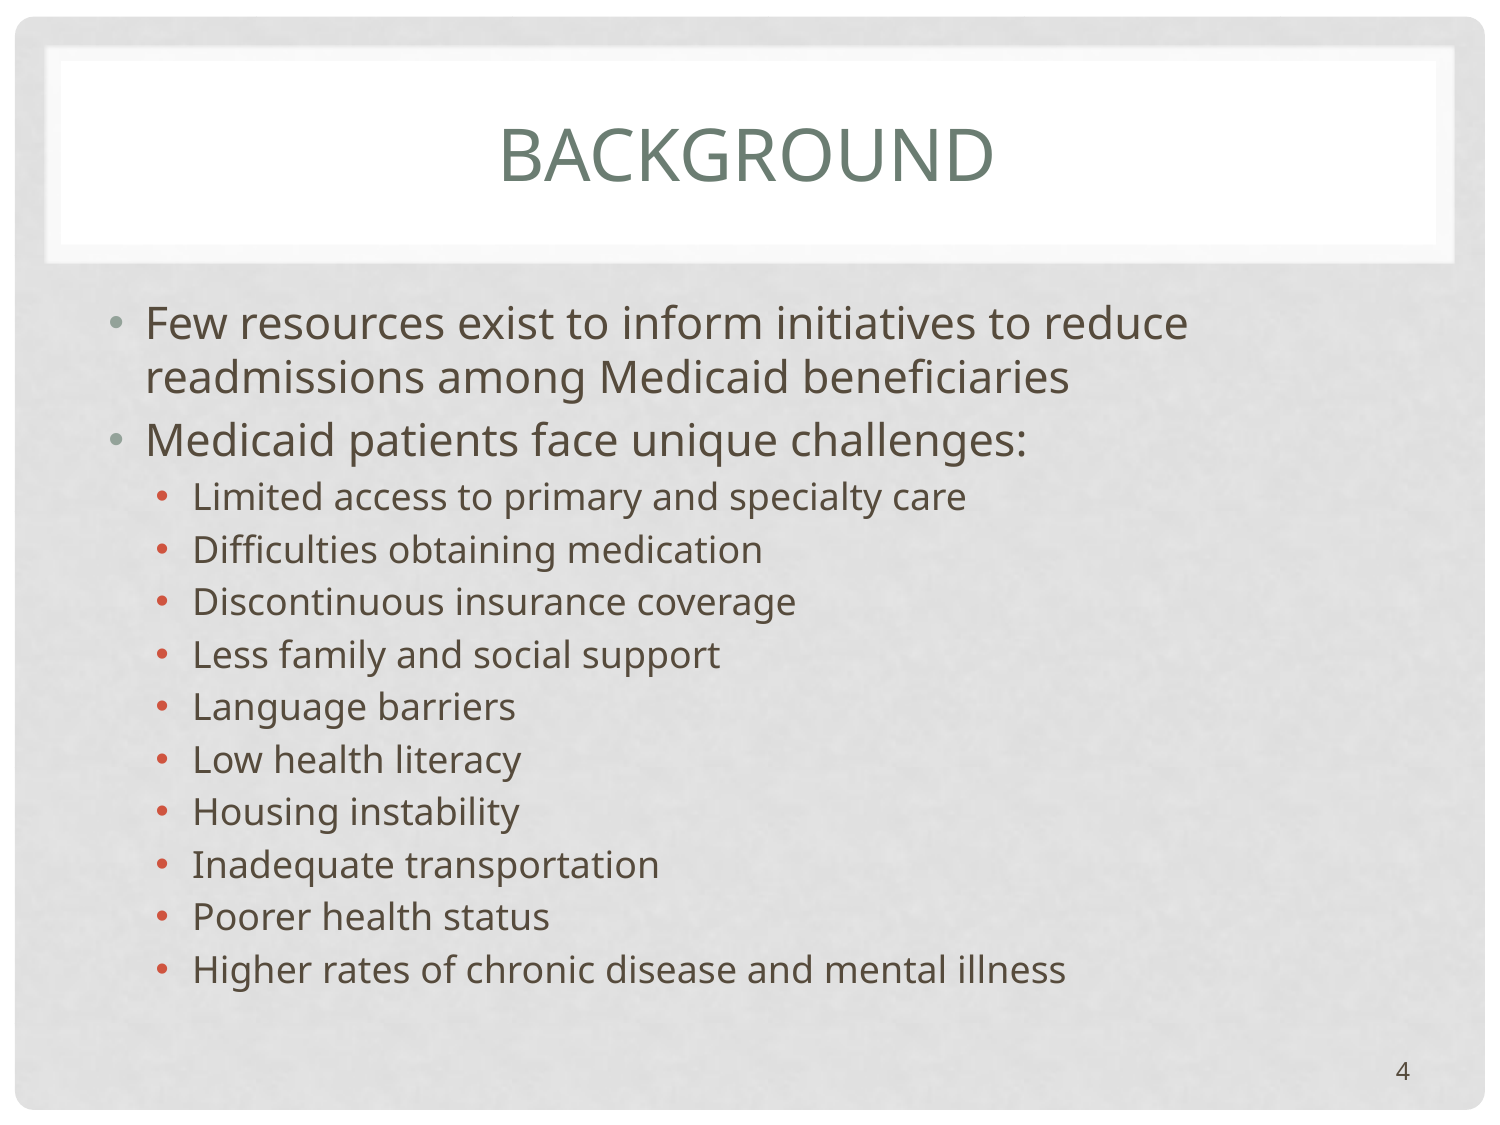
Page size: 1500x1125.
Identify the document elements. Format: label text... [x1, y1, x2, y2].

title background [69, 66, 1425, 238]
slide_number 4 [1074, 1042, 1425, 1103]
list Few resources exist to inform initiatives to reduce readmissions among Medicaid beneficiaries Medicaid patients face unique challenges: Limited access to primary and specialty care Difficulties obtaining medication Discontinuous insurance coverage Less family and social support Language barriers Low health literacy Housing instability Inadequate transportation Poorer health status Higher rates of chronic disease and mental illness [75, 287, 1425, 1005]
